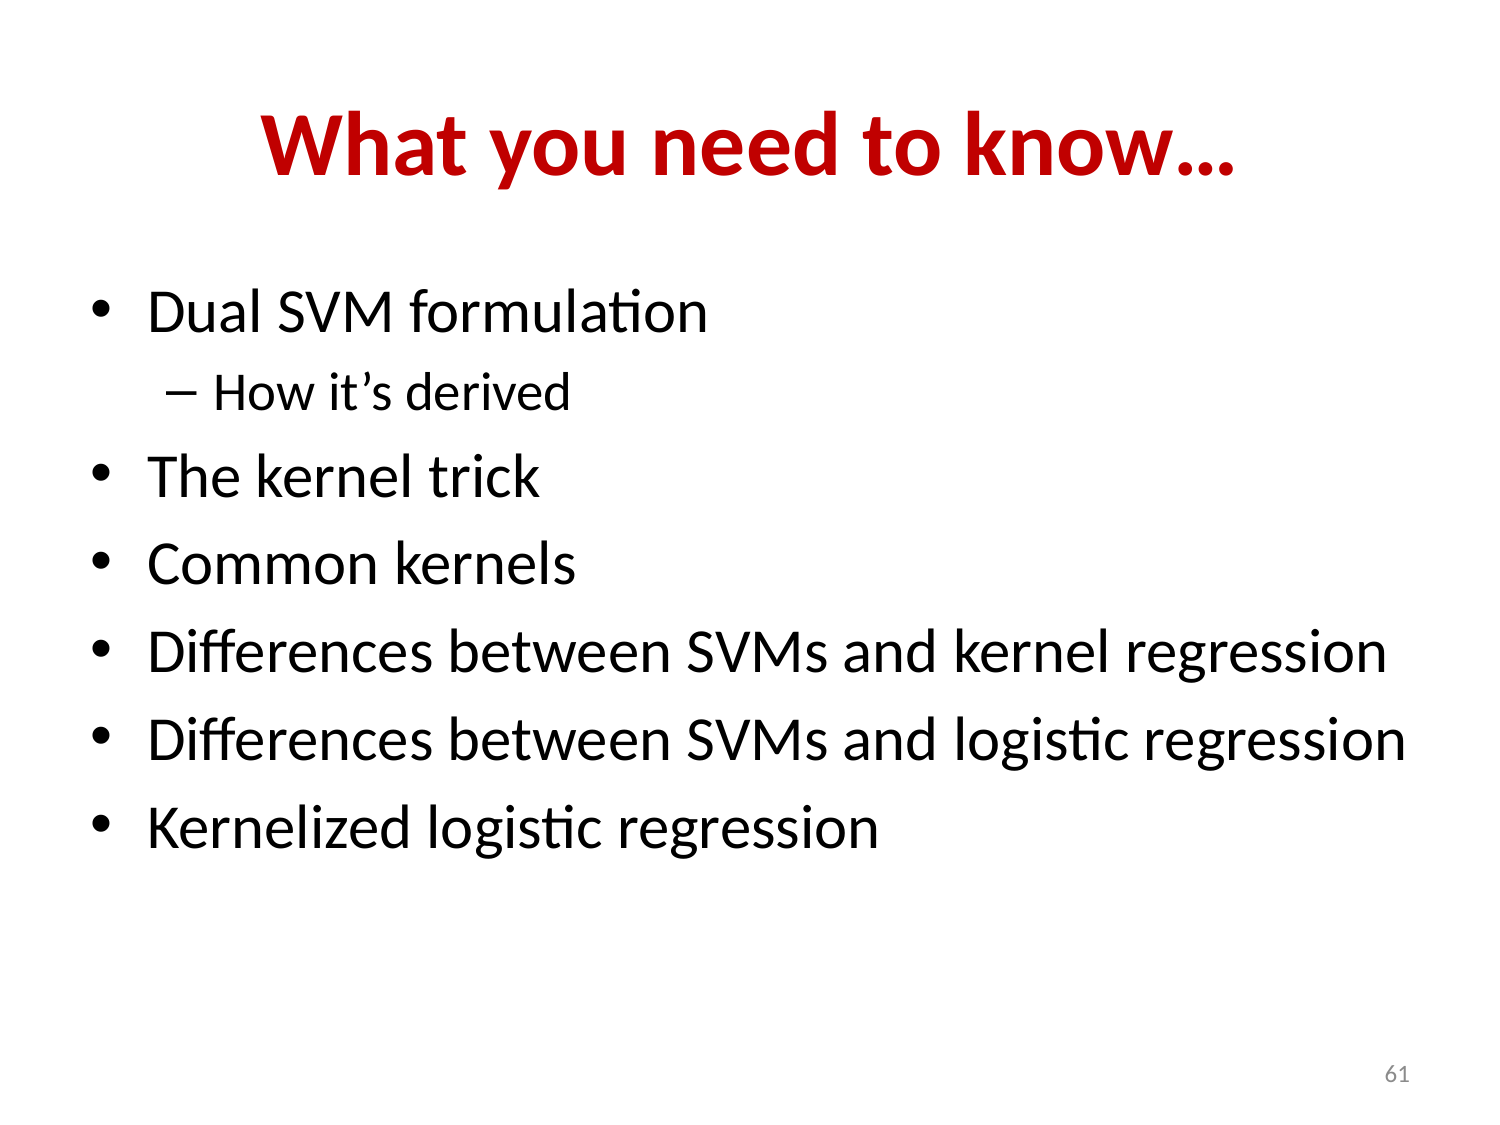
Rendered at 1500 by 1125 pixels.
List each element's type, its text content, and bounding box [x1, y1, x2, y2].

title What you need to know… [75, 45, 1425, 233]
list Dual SVM formulation How it’s derived The kernel trick Common kernels Differences between SVMs and kernel regression Differences between SVMs and logistic regression Kernelized logistic regression [75, 262, 1425, 1005]
slide_number 61 [1074, 1042, 1425, 1103]
